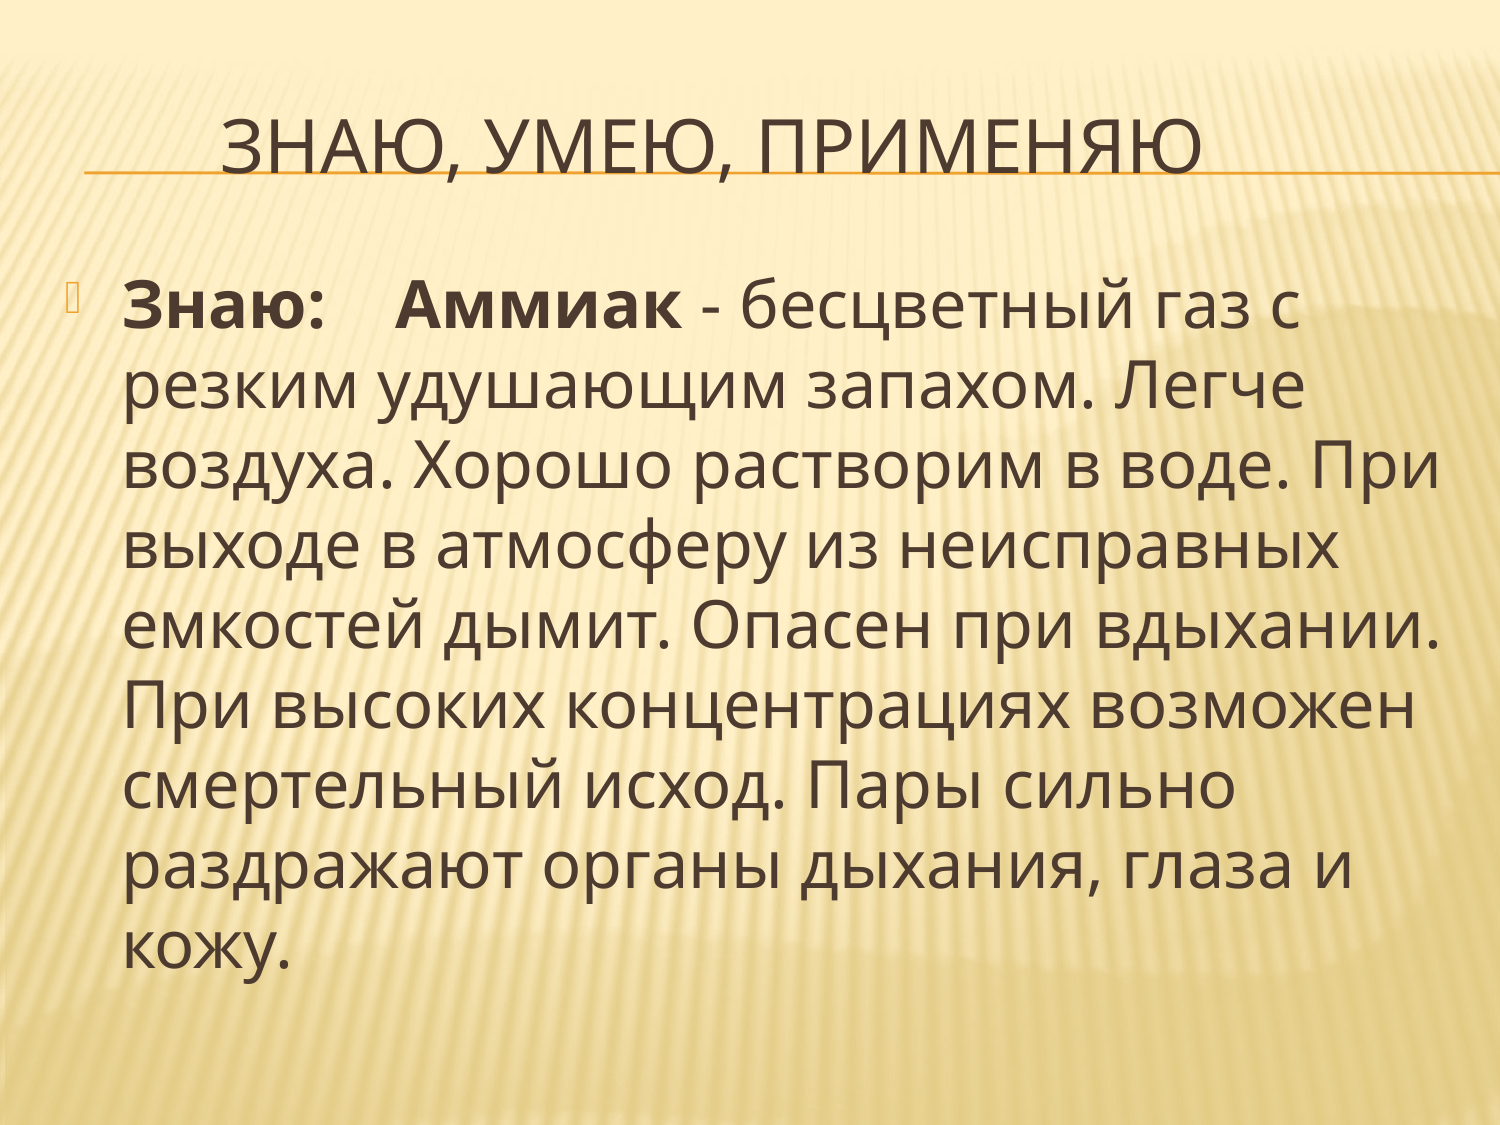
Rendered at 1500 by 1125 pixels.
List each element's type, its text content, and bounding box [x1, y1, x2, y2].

title Знаю, умею, применяю [50, 75, 1475, 213]
list Знаю: Аммиак - бесцветный газ с резким удушающим запахом. Легче воздуха. Хорошо растворим в воде. При выходе в атмосферу из неисправных емкостей дымит. Опасен при вдыхании. При высоких концентрациях возможен смертельный исход. Пары сильно раздражают органы дыхания, глаза и кожу. [50, 254, 1475, 998]
